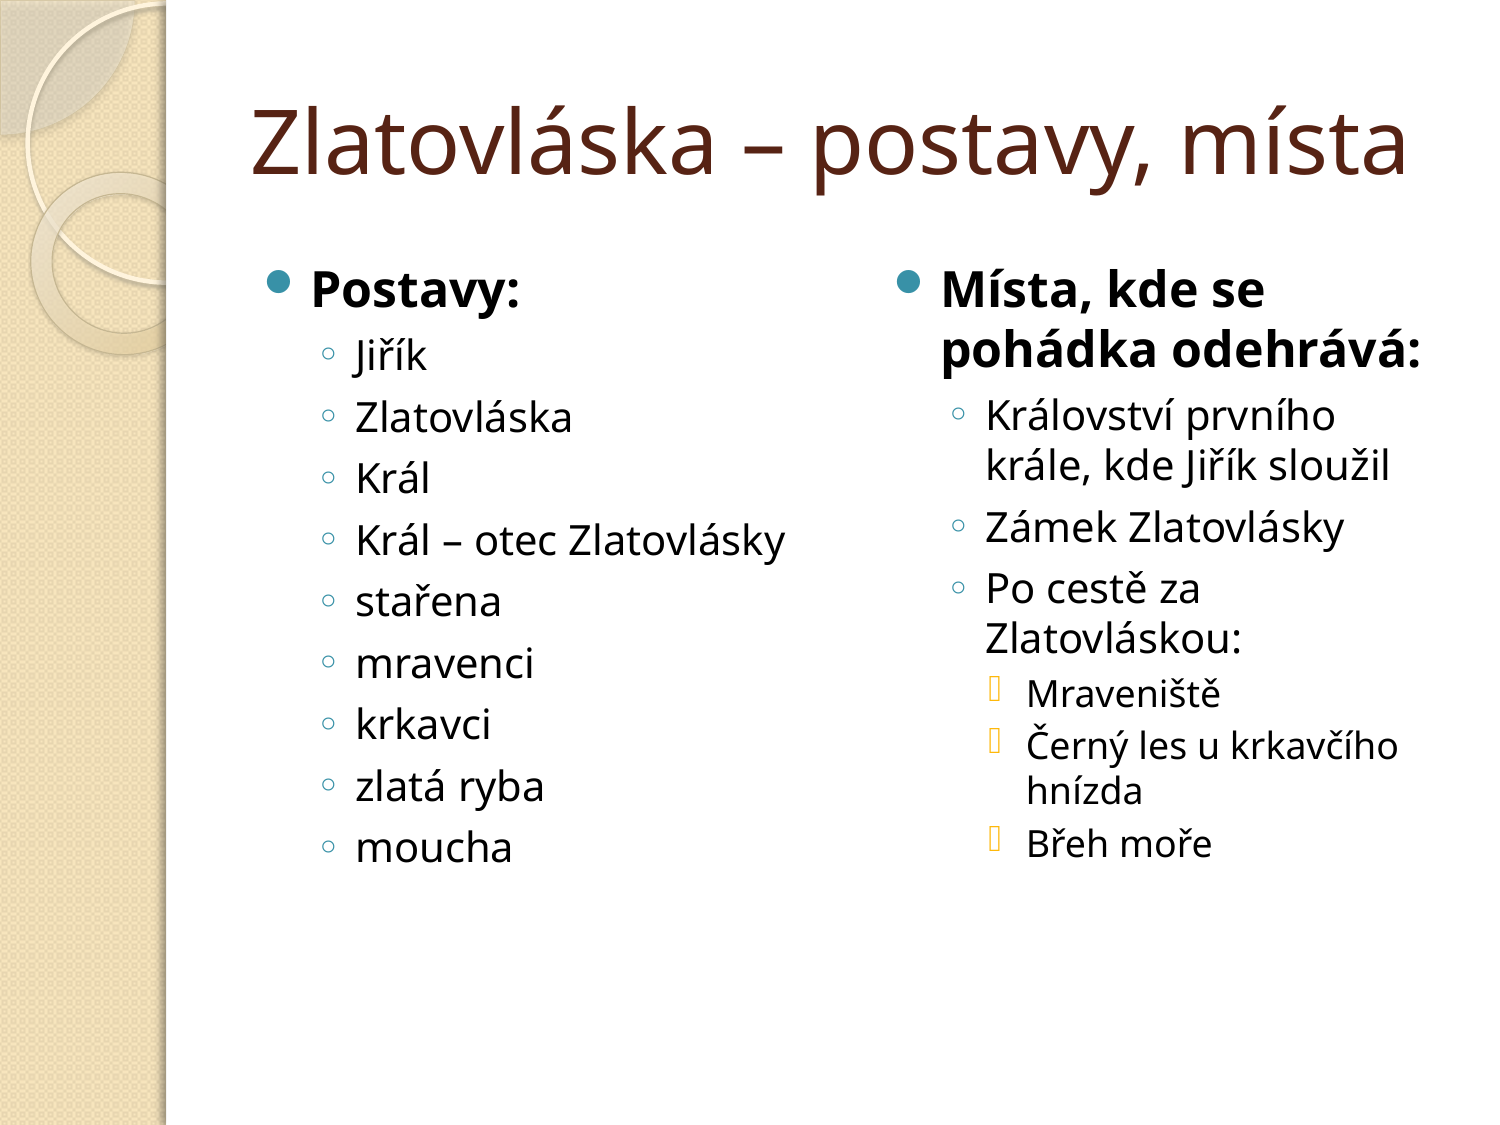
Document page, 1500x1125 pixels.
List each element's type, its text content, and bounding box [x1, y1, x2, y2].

title Zlatovláska – postavy, místa [235, 45, 1466, 233]
list Postavy: Jiřík Zlatovláska Král Král – otec Zlatovlásky stařena mravenci krkavci zlatá ryba moucha [235, 249, 836, 1015]
list Místa, kde se pohádka odehrává: Království prvního krále, kde Jiřík sloužil Zámek Zlatovlásky Po cestě za Zlatovláskou: Mraveniště Černý les u krkavčího hnízda Břeh moře [865, 249, 1466, 1015]
